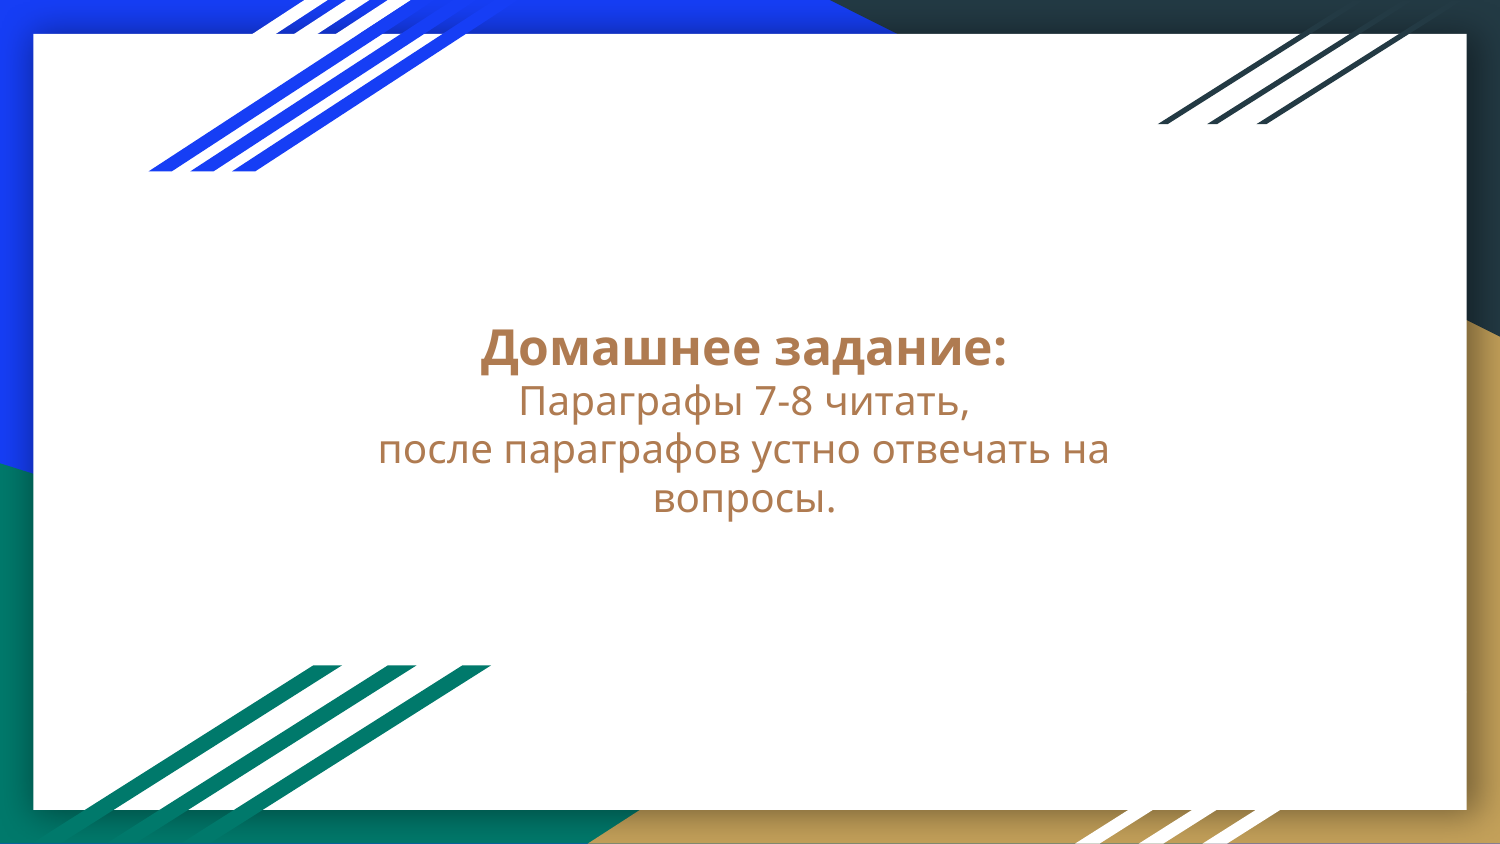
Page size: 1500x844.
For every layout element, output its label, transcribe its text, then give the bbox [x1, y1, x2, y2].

title Домашнее задание: Параграфы 7-8 читать, после параграфов устно отвечать на вопросы. [304, 298, 1185, 537]
